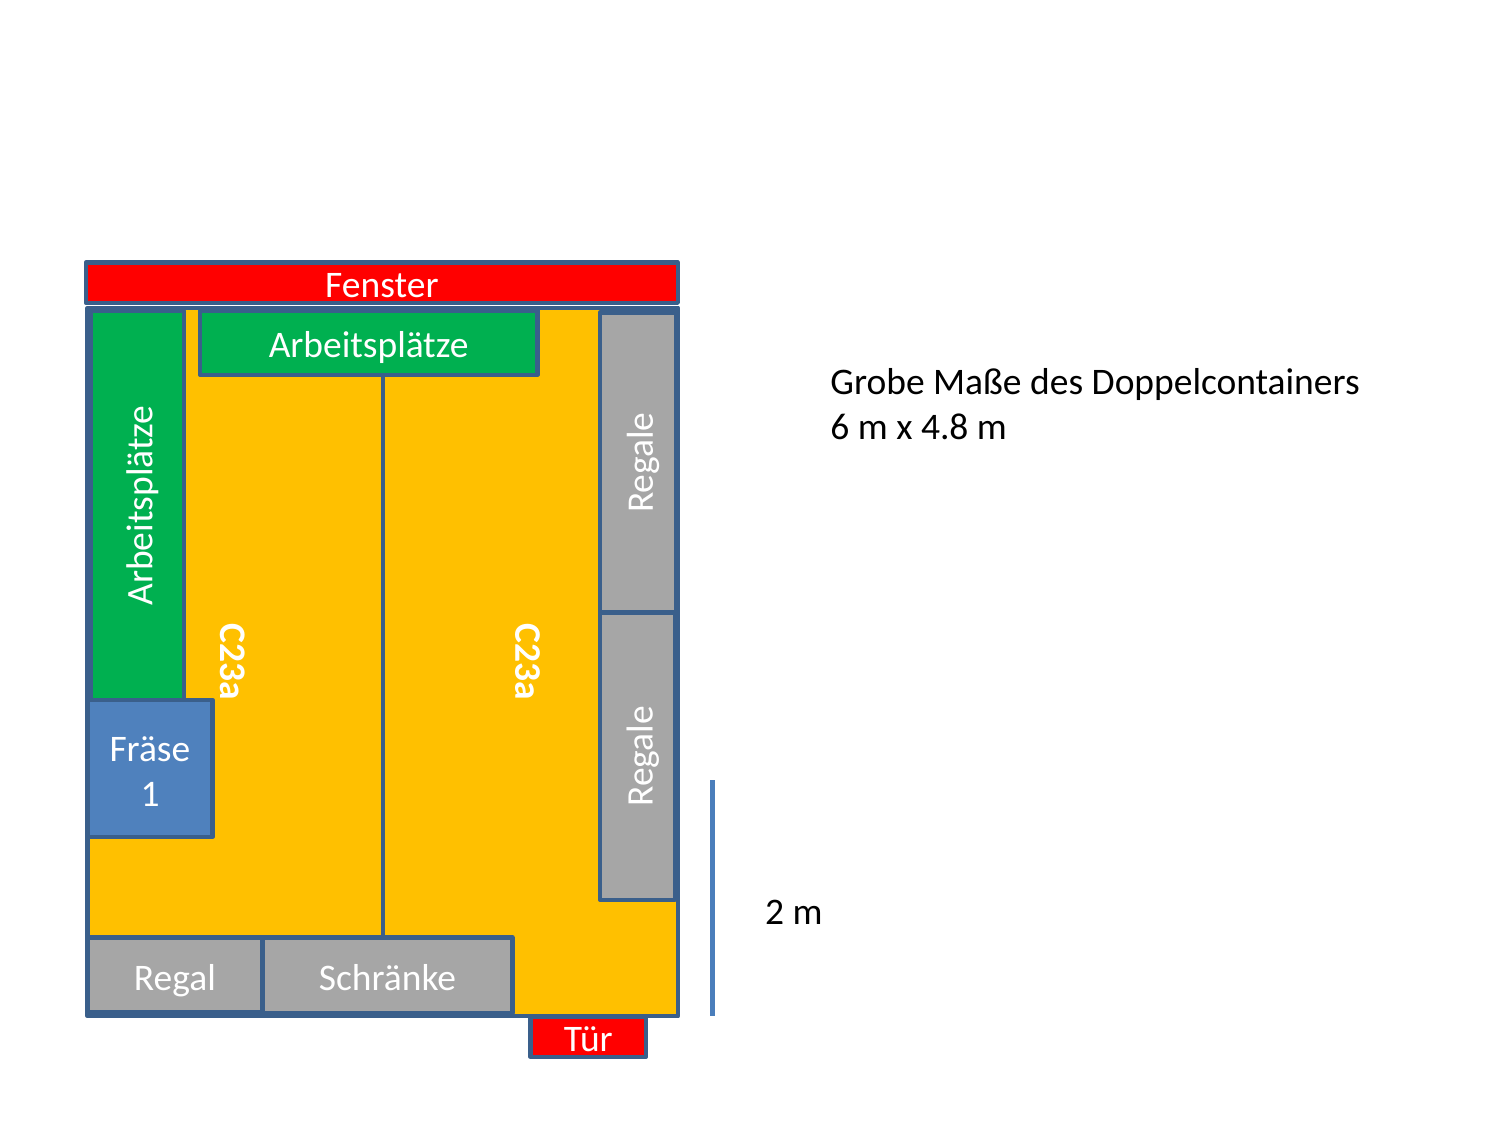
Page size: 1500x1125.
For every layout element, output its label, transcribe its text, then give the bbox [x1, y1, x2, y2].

text_box Regale [598, 310, 678, 615]
text_box C23a [85, 1014, 385, 1018]
text_box Fräse 1 [85, 698, 215, 839]
text_box Grobe Maße des Doppelcontainers 6 m x 4.8 m [815, 349, 1376, 455]
text_box 2 m [750, 879, 838, 939]
text_box Schränke [260, 935, 515, 1015]
text_box Fenster [84, 260, 680, 305]
text_box Regal [85, 935, 265, 1014]
text_box Regale [598, 615, 677, 902]
text_box Tür [528, 1014, 648, 1059]
text_box Arbeitsplätze [88, 309, 186, 702]
text_box C23a [385, 306, 680, 1018]
text_box Arbeitsplätze [198, 308, 540, 377]
text_box C23a [85, 306, 385, 935]
